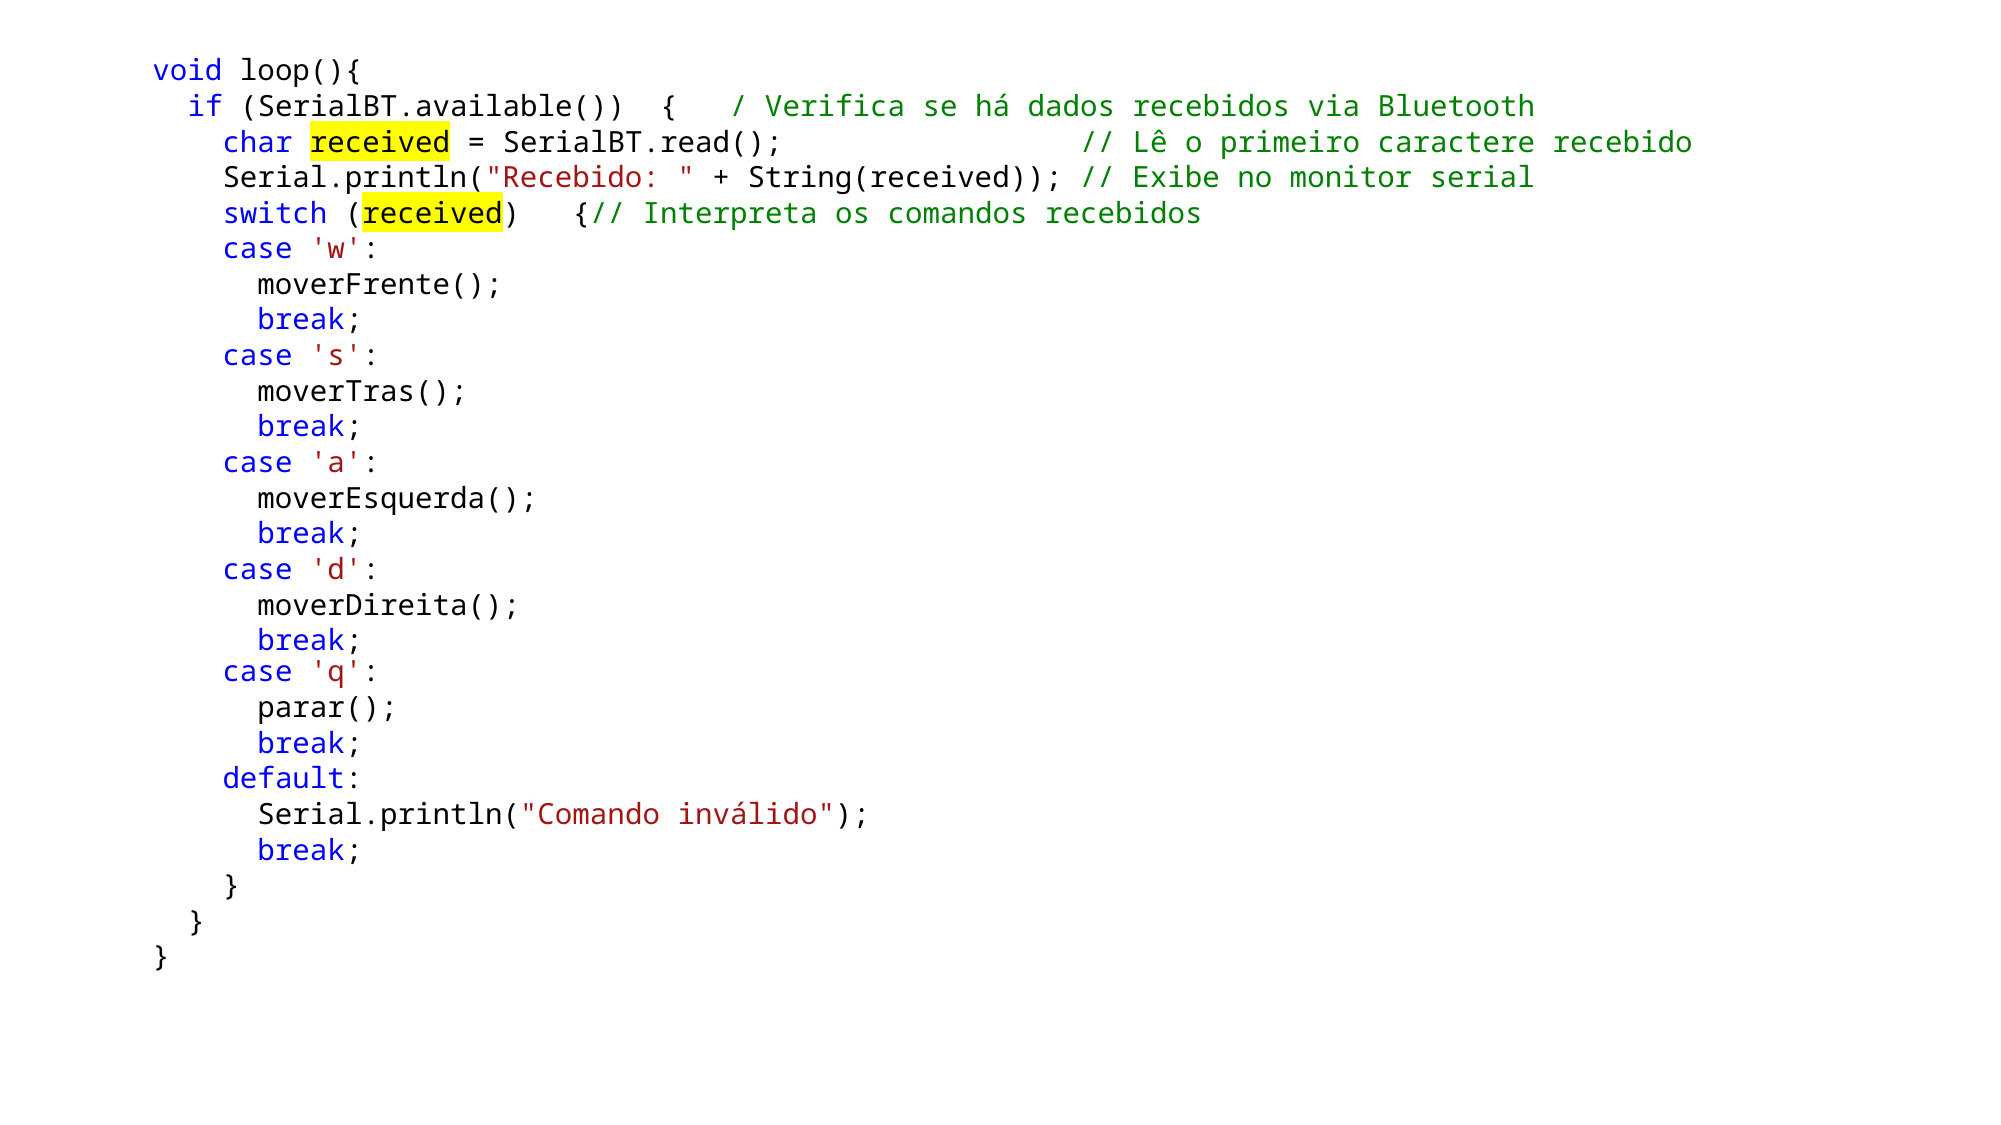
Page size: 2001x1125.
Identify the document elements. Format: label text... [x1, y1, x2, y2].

list void loop(){ if (SerialBT.available()) { / Verifica se há dados recebidos via Bluetooth char received = SerialBT.read(); // Lê o primeiro caractere recebido Serial.println("Recebido: " + String(received)); // Exibe no monitor serial switch (received) {// Interpreta os comandos recebidos case 'w': moverFrente(); break; case 's': moverTras(); break; case 'a': moverEsquerda(); break; case 'd': moverDireita(); break; case 'q': parar(); break; default: Serial.println("Comando inválido"); break; } } } [137, 48, 1863, 998]
